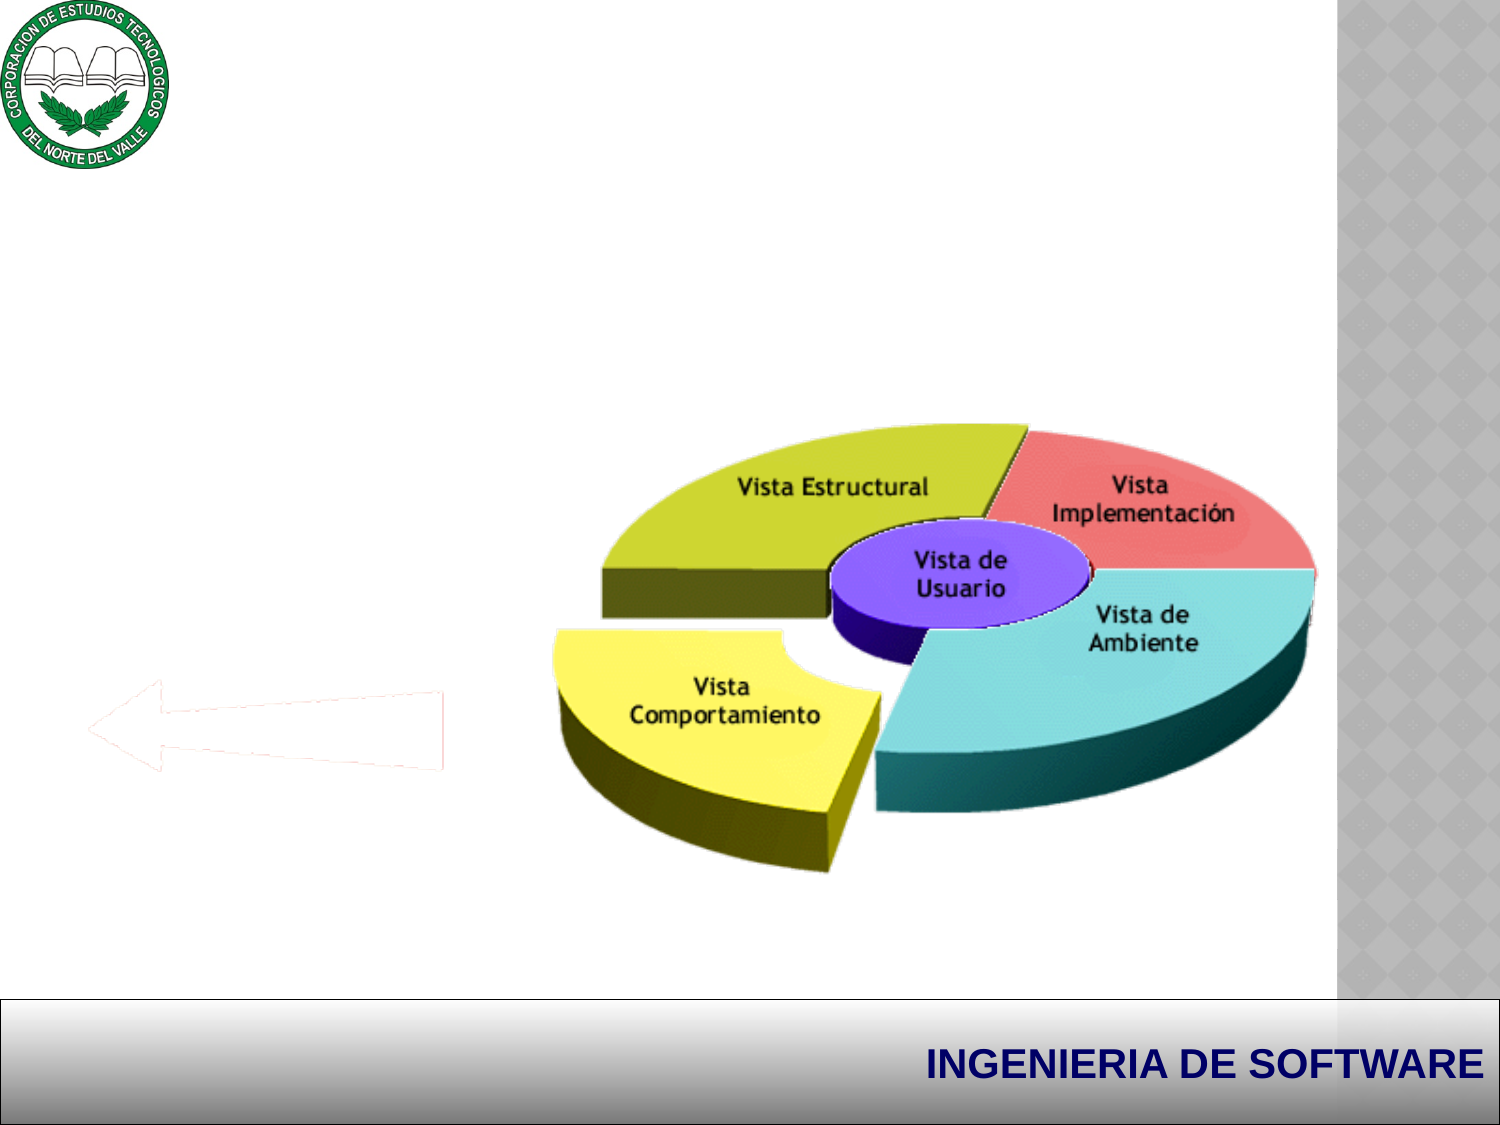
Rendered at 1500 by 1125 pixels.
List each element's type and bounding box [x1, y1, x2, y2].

picture [81, 675, 450, 782]
picture [539, 618, 894, 882]
picture [0, 0, 169, 169]
picture [569, 375, 1333, 819]
